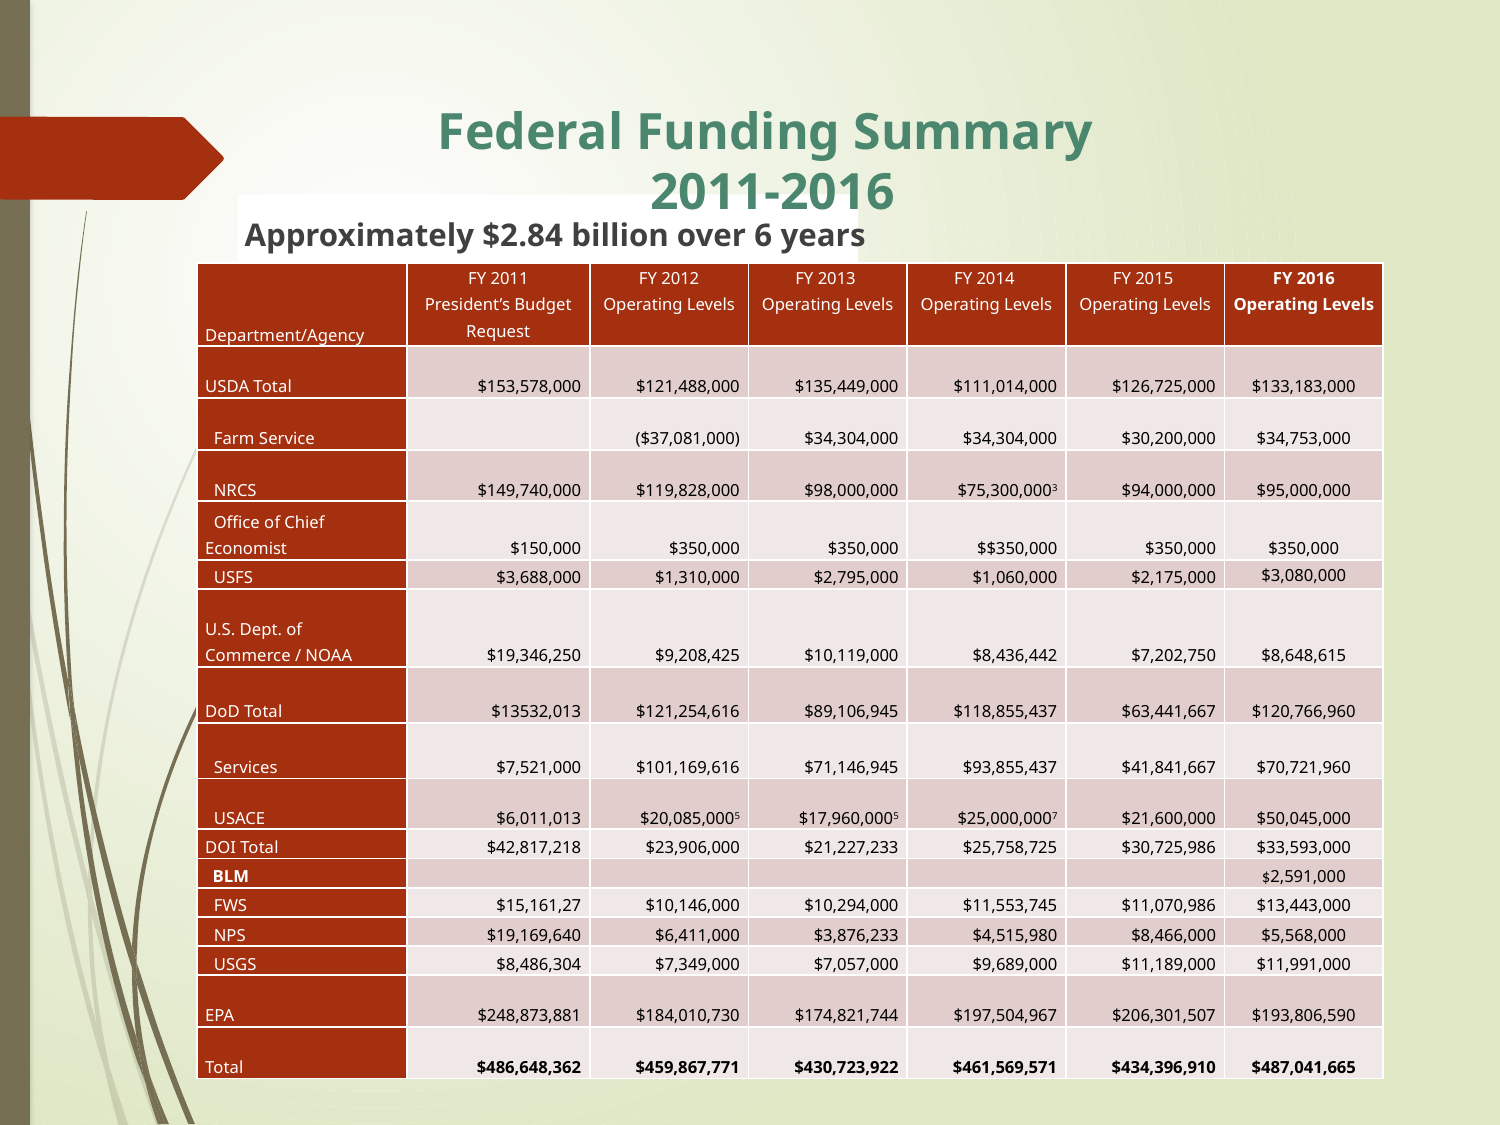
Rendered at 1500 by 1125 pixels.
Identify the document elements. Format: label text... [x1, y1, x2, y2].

table_cell $98,000,000 [749, 451, 906, 500]
table_cell $50,045,000 [1225, 779, 1382, 828]
table_cell ($37,081,000) [591, 399, 748, 449]
table_cell DoD Total [198, 668, 406, 722]
table_cell $434,396,910 [1067, 1028, 1224, 1078]
title Federal Funding Summary 2011-2016 [196, 92, 1348, 209]
table_cell $118,855,437 [908, 668, 1065, 722]
table_cell $7,349,000 [591, 947, 748, 974]
table_cell $9,208,425 [591, 590, 748, 666]
table_cell $248,873,881 [408, 976, 589, 1026]
table_header FY 2014 Operating Levels [908, 264, 1065, 345]
table_cell $350,000 [591, 502, 748, 559]
table_cell Total [198, 1028, 406, 1078]
table_header FY 2013 Operating Levels [749, 264, 906, 345]
table_cell $121,488,000 [591, 347, 748, 397]
table_cell $2,175,000 [1067, 561, 1224, 588]
table_cell Office of Chief Economist [198, 502, 406, 559]
table_cell EPA [198, 976, 406, 1026]
table_cell $94,000,000 [1067, 451, 1224, 500]
table_cell $121,254,616 [591, 668, 748, 722]
table_cell $2,795,000 [749, 561, 906, 588]
table_cell $11,553,745 [908, 889, 1065, 916]
table_cell $8,648,615 [1225, 590, 1382, 666]
table_cell USGS [198, 947, 406, 974]
table_cell $174,821,744 [749, 976, 906, 1026]
table_cell $63,441,667 [1067, 668, 1224, 722]
table_cell $119,828,000 [591, 451, 748, 500]
table_cell $184,010,730 [591, 976, 748, 1026]
table_cell $206,301,507 [1067, 976, 1224, 1026]
table_cell $7,057,000 [749, 947, 906, 974]
table_cell $126,725,000 [1067, 347, 1224, 397]
table_cell $34,753,000 [1225, 399, 1382, 449]
table_cell Services [198, 724, 406, 778]
table_cell $101,169,616 [591, 724, 748, 778]
table_header FY 2015 Operating Levels [1067, 264, 1224, 345]
table_cell $7,202,750 [1067, 590, 1224, 666]
table_cell $10,119,000 [749, 590, 906, 666]
table_cell $487,041,665 [1225, 1028, 1382, 1078]
table_cell $95,000,000 [1225, 451, 1382, 500]
table_cell $8,466,000 [1067, 918, 1224, 945]
table_header FY 2016 Operating Levels [1225, 264, 1382, 345]
table_cell $13532,013 [408, 668, 589, 722]
table_cell $13,443,000 [1225, 889, 1382, 916]
table_header FY 2011 President’s Budget Request [408, 264, 589, 345]
table_cell [408, 859, 589, 887]
table_cell $21,600,000 [1067, 779, 1224, 828]
table_cell $4,515,980 [908, 918, 1065, 945]
table_cell $459,867,771 [591, 1028, 748, 1078]
table_cell [749, 859, 906, 887]
table_cell $1,060,000 [908, 561, 1065, 588]
table_cell $75,300,0003 [908, 451, 1065, 500]
table_cell [908, 859, 1065, 887]
table_cell $350,000 [1067, 502, 1224, 559]
table_cell $153,578,000 [408, 347, 589, 397]
table_cell $11,991,000 [1225, 947, 1382, 974]
table_cell $350,000 [749, 502, 906, 559]
table_cell NRCS [198, 451, 406, 500]
table_cell $486,648,362 [408, 1028, 589, 1078]
table_cell $10,294,000 [749, 889, 906, 916]
table_cell $1,310,000 [591, 561, 748, 588]
table_cell $461,569,571 [908, 1028, 1065, 1078]
table_cell $133,183,000 [1225, 347, 1382, 397]
table_cell USDA Total [198, 347, 406, 397]
table_cell NPS [198, 918, 406, 945]
table_cell $34,304,000 [749, 399, 906, 449]
table_cell $30,200,000 [1067, 399, 1224, 449]
table_cell $23,906,000 [591, 830, 748, 858]
table_cell $193,806,590 [1225, 976, 1382, 1026]
table_cell FWS [198, 889, 406, 916]
table_header Department/Agency [198, 264, 406, 345]
table_cell $3,080,000 [1225, 561, 1382, 588]
table_cell $25,758,725 [908, 830, 1065, 858]
table_header FY 2012 Operating Levels [591, 264, 748, 345]
table_cell $15,161,27 [408, 889, 589, 916]
table_cell DOI Total [198, 830, 406, 858]
table_cell $430,723,922 [749, 1028, 906, 1078]
table_cell $34,304,000 [908, 399, 1065, 449]
table_cell $21,227,233 [749, 830, 906, 858]
table_cell [591, 859, 748, 887]
table_cell BLM [198, 859, 406, 887]
table_cell $6,011,013 [408, 779, 589, 828]
table_cell $111,014,000 [908, 347, 1065, 397]
list Approximately $2.84 billion over 6 years [229, 208, 1261, 262]
table_cell $5,568,000 [1225, 918, 1382, 945]
table_cell $8,436,442 [908, 590, 1065, 666]
table_cell $93,855,437 [908, 724, 1065, 778]
table_cell $2,591,000 [1225, 859, 1382, 887]
table_cell $20,085,0005 [591, 779, 748, 828]
table_cell $135,449,000 [749, 347, 906, 397]
table_cell USFS [198, 561, 406, 588]
table_cell U.S. Dept. of Commerce / NOAA [198, 590, 406, 666]
table_cell $25,000,0007 [908, 779, 1065, 828]
table_cell $8,486,304 [408, 947, 589, 974]
table_cell $17,960,0005 [749, 779, 906, 828]
table_cell $150,000 [408, 502, 589, 559]
table_cell $89,106,945 [749, 668, 906, 722]
table_cell $149,740,000 [408, 451, 589, 500]
table_cell $350,000 [1225, 502, 1382, 559]
table_cell $11,189,000 [1067, 947, 1224, 974]
table_cell $6,411,000 [591, 918, 748, 945]
table_cell $3,876,233 [749, 918, 906, 945]
table_cell $19,169,640 [408, 918, 589, 945]
table_cell USACE [198, 779, 406, 828]
table_cell $3,688,000 [408, 561, 589, 588]
table_cell $7,521,000 [408, 724, 589, 778]
table_cell $71,146,945 [749, 724, 906, 778]
table_cell $10,146,000 [591, 889, 748, 916]
table_cell $19,346,250 [408, 590, 589, 666]
table_cell $42,817,218 [408, 830, 589, 858]
table_cell Farm Service [198, 399, 406, 449]
table_cell [1067, 859, 1224, 887]
table_cell $120,766,960 [1225, 668, 1382, 722]
table_cell $197,504,967 [908, 976, 1065, 1026]
table_cell $11,070,986 [1067, 889, 1224, 916]
table_cell $$350,000 [908, 502, 1065, 559]
table_cell $70,721,960 [1225, 724, 1382, 778]
table_cell $9,689,000 [908, 947, 1065, 974]
table_cell $30,725,986 [1067, 830, 1224, 858]
table_cell $33,593,000 [1225, 830, 1382, 858]
table_cell [408, 399, 589, 449]
table_cell $41,841,667 [1067, 724, 1224, 778]
